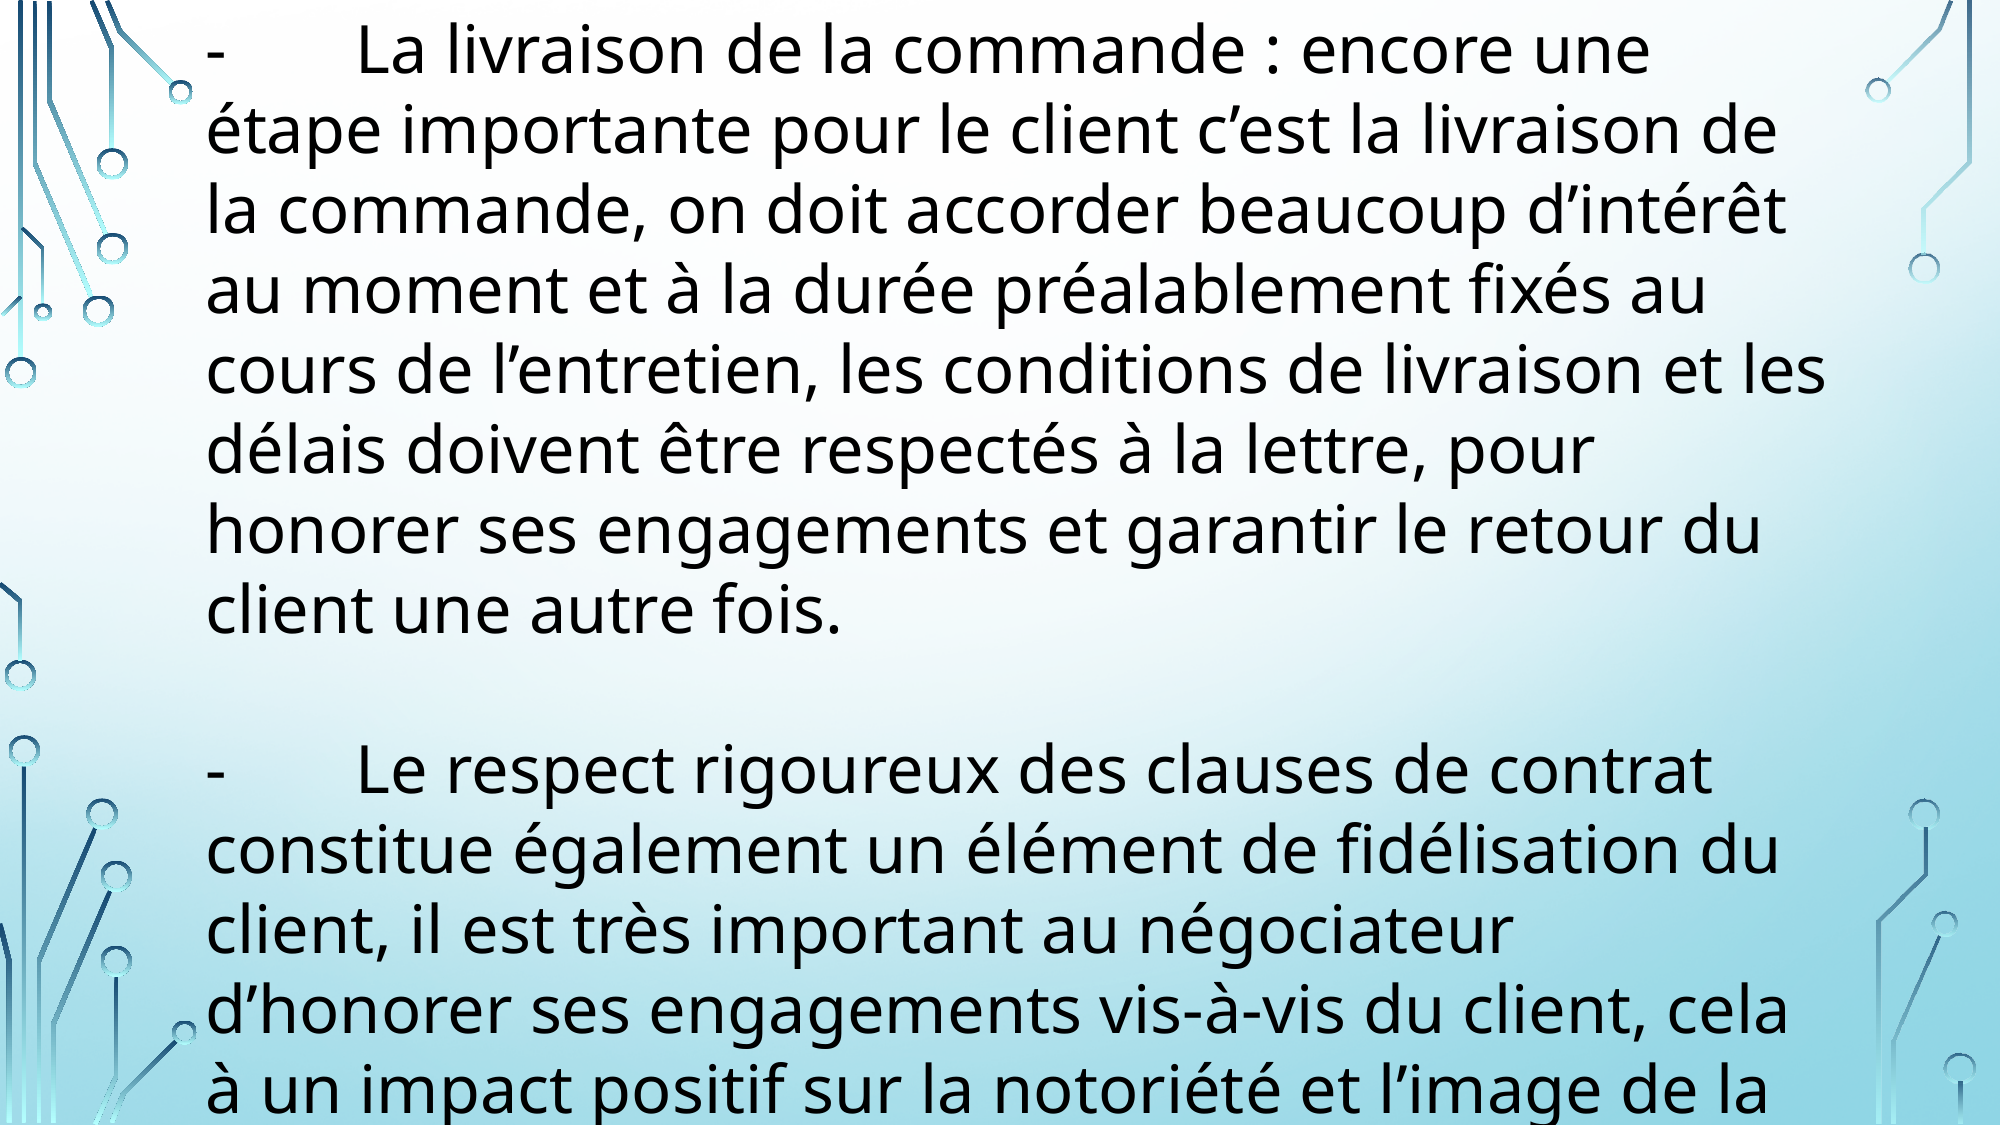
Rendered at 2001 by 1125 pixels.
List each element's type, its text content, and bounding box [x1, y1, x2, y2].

text_box - La livraison de la commande : encore une étape importante pour le client c’est la livraison de la commande, on doit accorder beaucoup d’intérêt au moment et à la durée préalablement fixés au cours de l’entretien, les conditions de livraison et les délais doivent être respectés à la lettre, pour honorer ses engagements et garantir le retour du client une autre fois. - Le respect rigoureux des clauses de contrat constitue également un élément de fidélisation du client, il est très important au négociateur d’honorer ses engagements vis-à-vis du client, cela à un impact positif sur la notoriété et l’image de la société et constitue un moyen de fidélisation du client. [190, 0, 1860, 1125]
